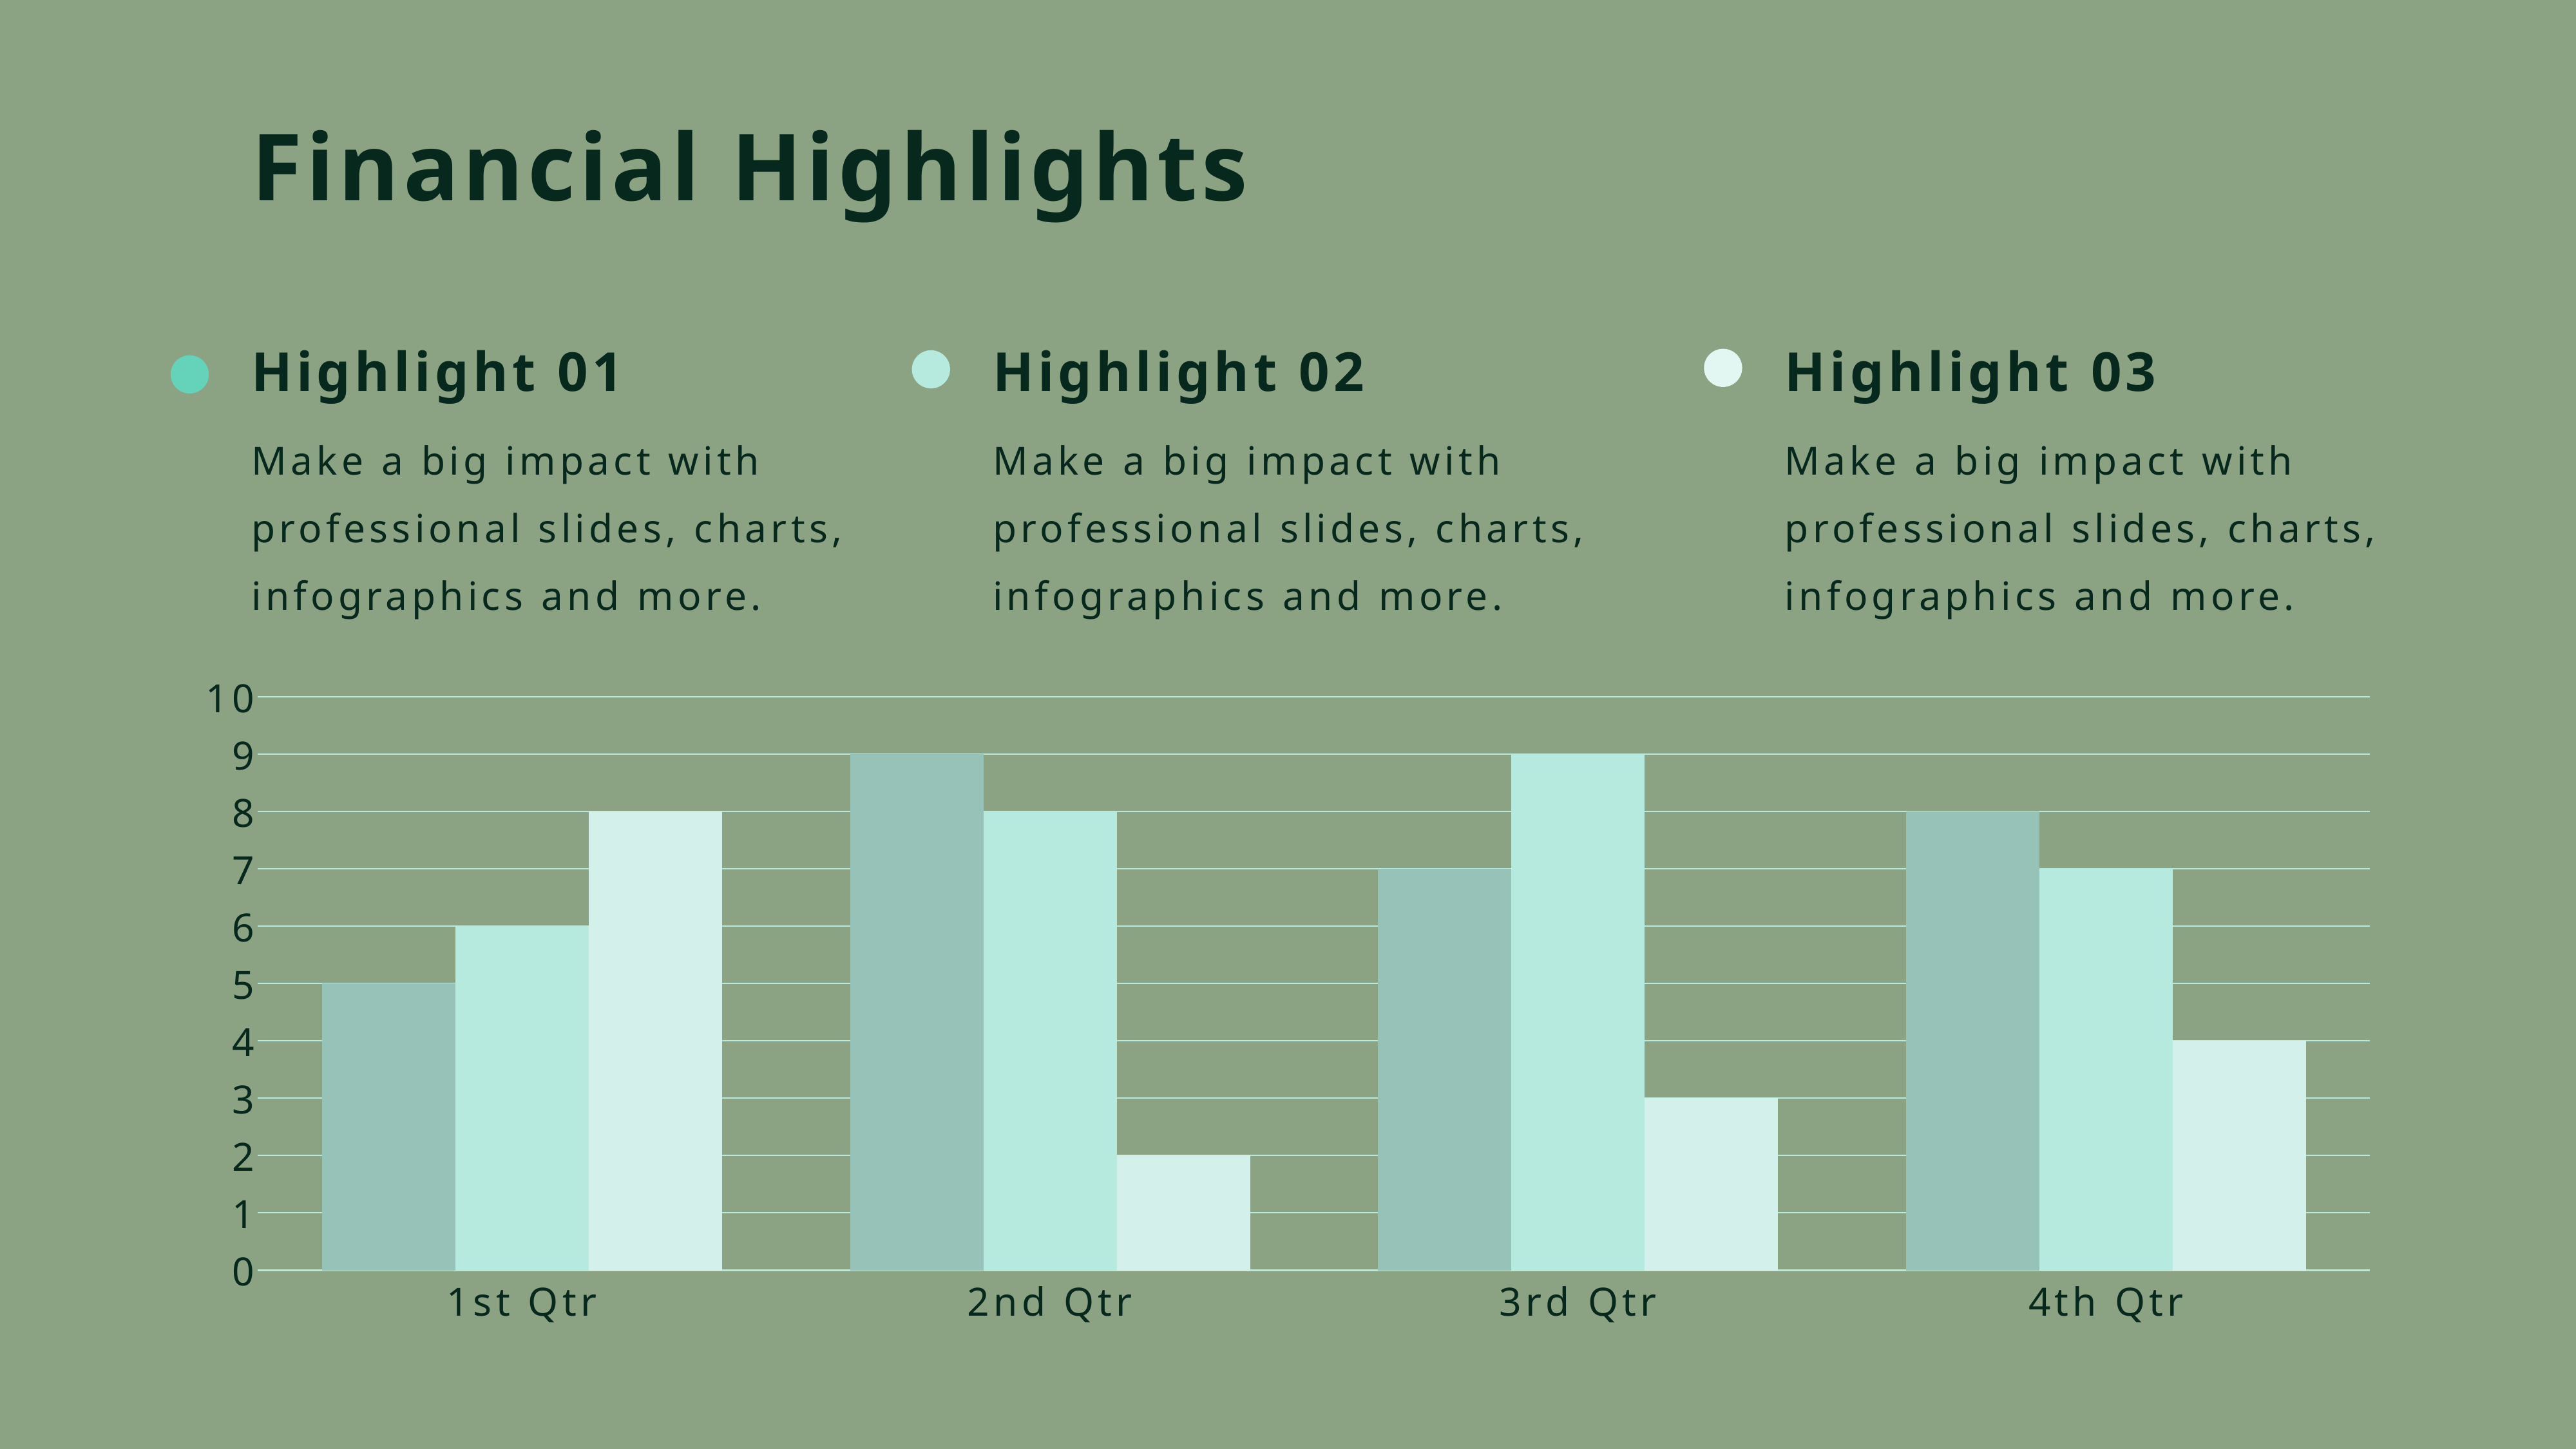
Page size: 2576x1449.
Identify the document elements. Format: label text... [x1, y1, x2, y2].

text_box [911, 350, 950, 389]
text_box Highlight 01 [242, 327, 874, 407]
text_box Highlight 03 [1775, 327, 2408, 407]
text_box Make a big impact with professional slides, charts, infographics and more. [242, 410, 874, 623]
text_box Make a big impact with professional slides, charts, infographics and more. [983, 410, 1616, 623]
text_box [1704, 348, 1742, 387]
text_box Make a big impact with professional slides, charts, infographics and more. [1775, 410, 2408, 623]
text_box Financial Highlights [242, 80, 1298, 224]
chart [160, 656, 2416, 1341]
text_box Highlight 02 [983, 327, 1616, 407]
text_box [169, 354, 210, 395]
